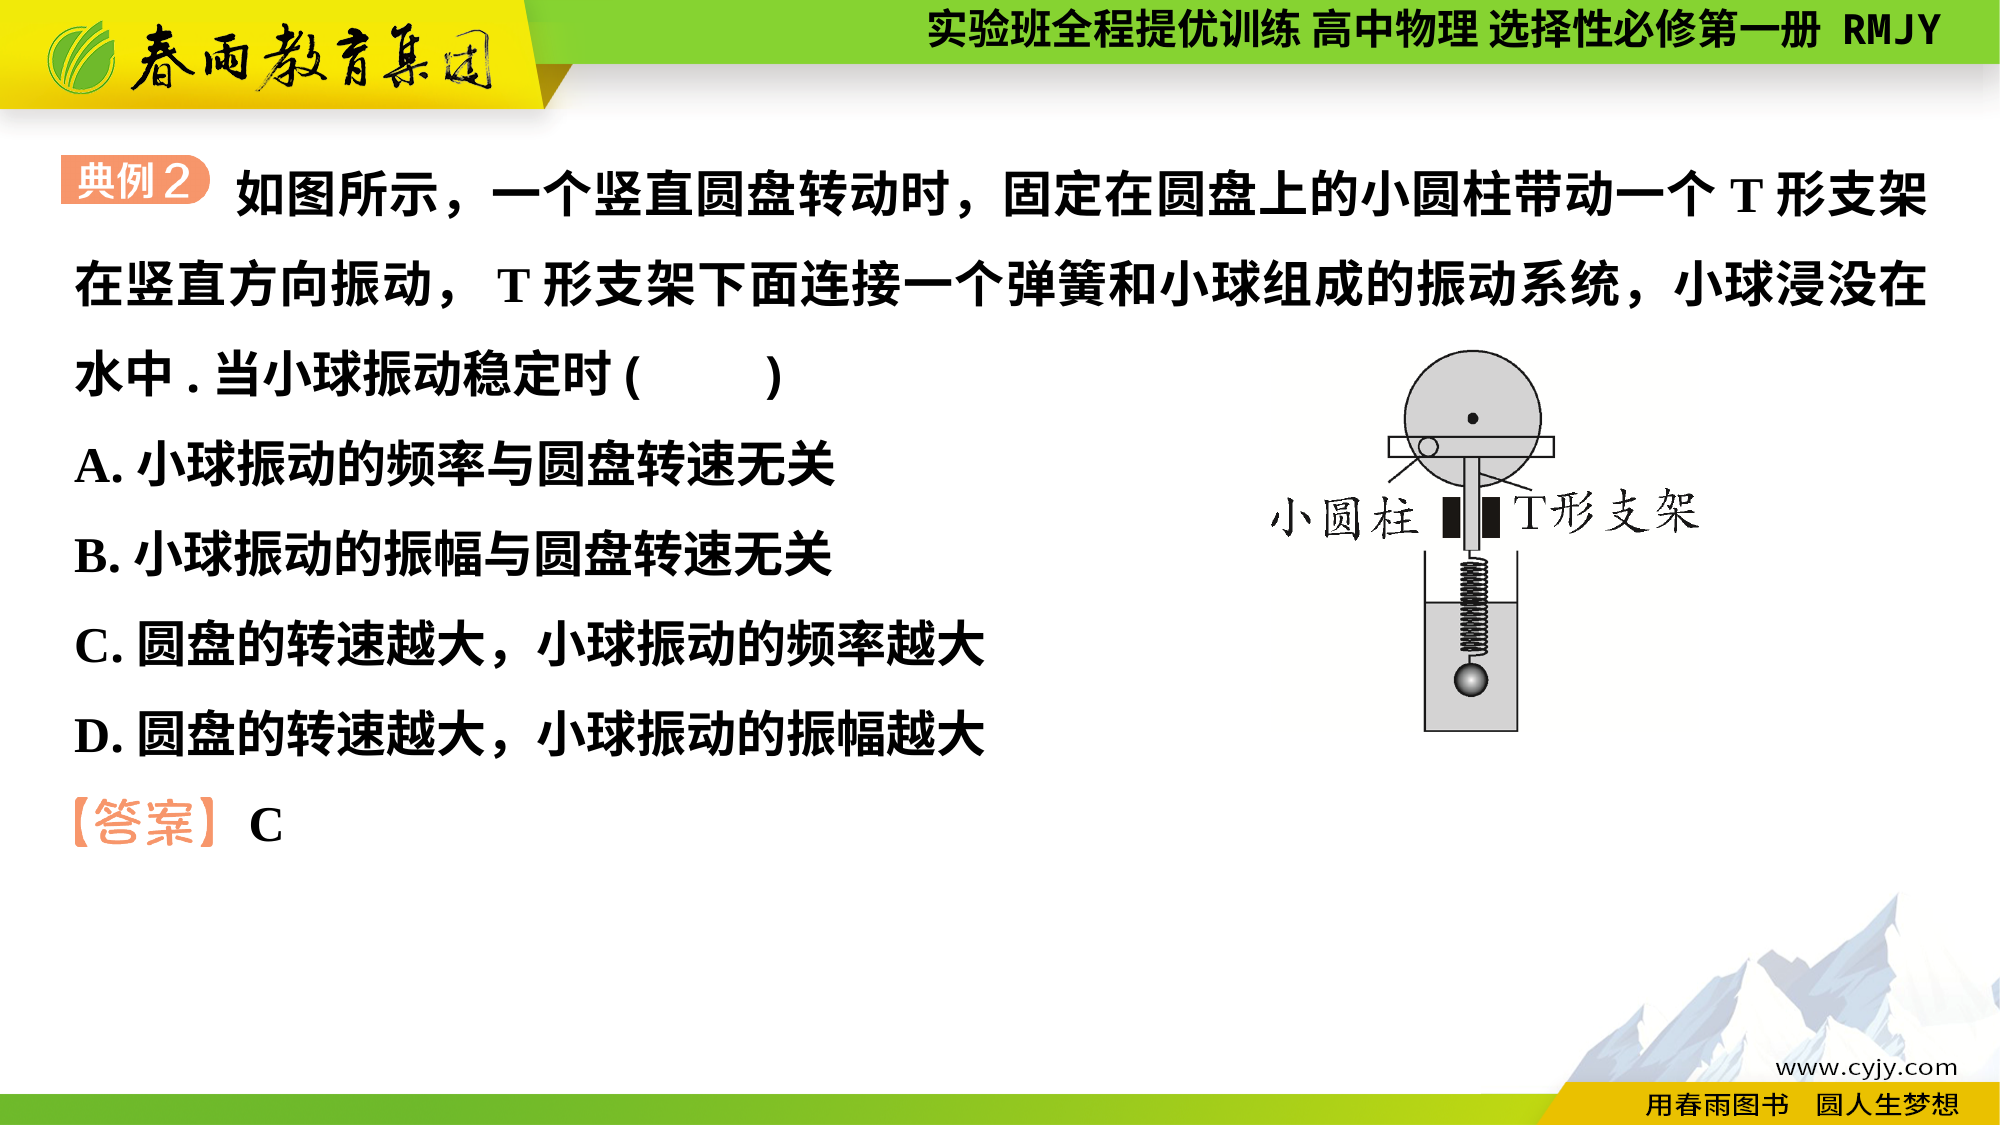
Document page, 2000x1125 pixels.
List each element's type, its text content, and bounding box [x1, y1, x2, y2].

picture [0, 0, 2000, 1125]
text_box C [234, 784, 300, 860]
list 如图所示，一个竖直圆盘转动时，固定在圆盘上的小圆柱带动一个T形支架在竖直方向振动，T形支架下面连接一个弹簧和小球组成的振动系统，小球浸没在水中.当小球振动稳定时( ) A.小球振动的频率与圆盘转速无关 B.小球振动的振幅与圆盘转速无关 C.圆盘的转速越大，小球振动的频率越大 D.圆盘的转速越大，小球振动的振幅越大 [59, 125, 1944, 777]
